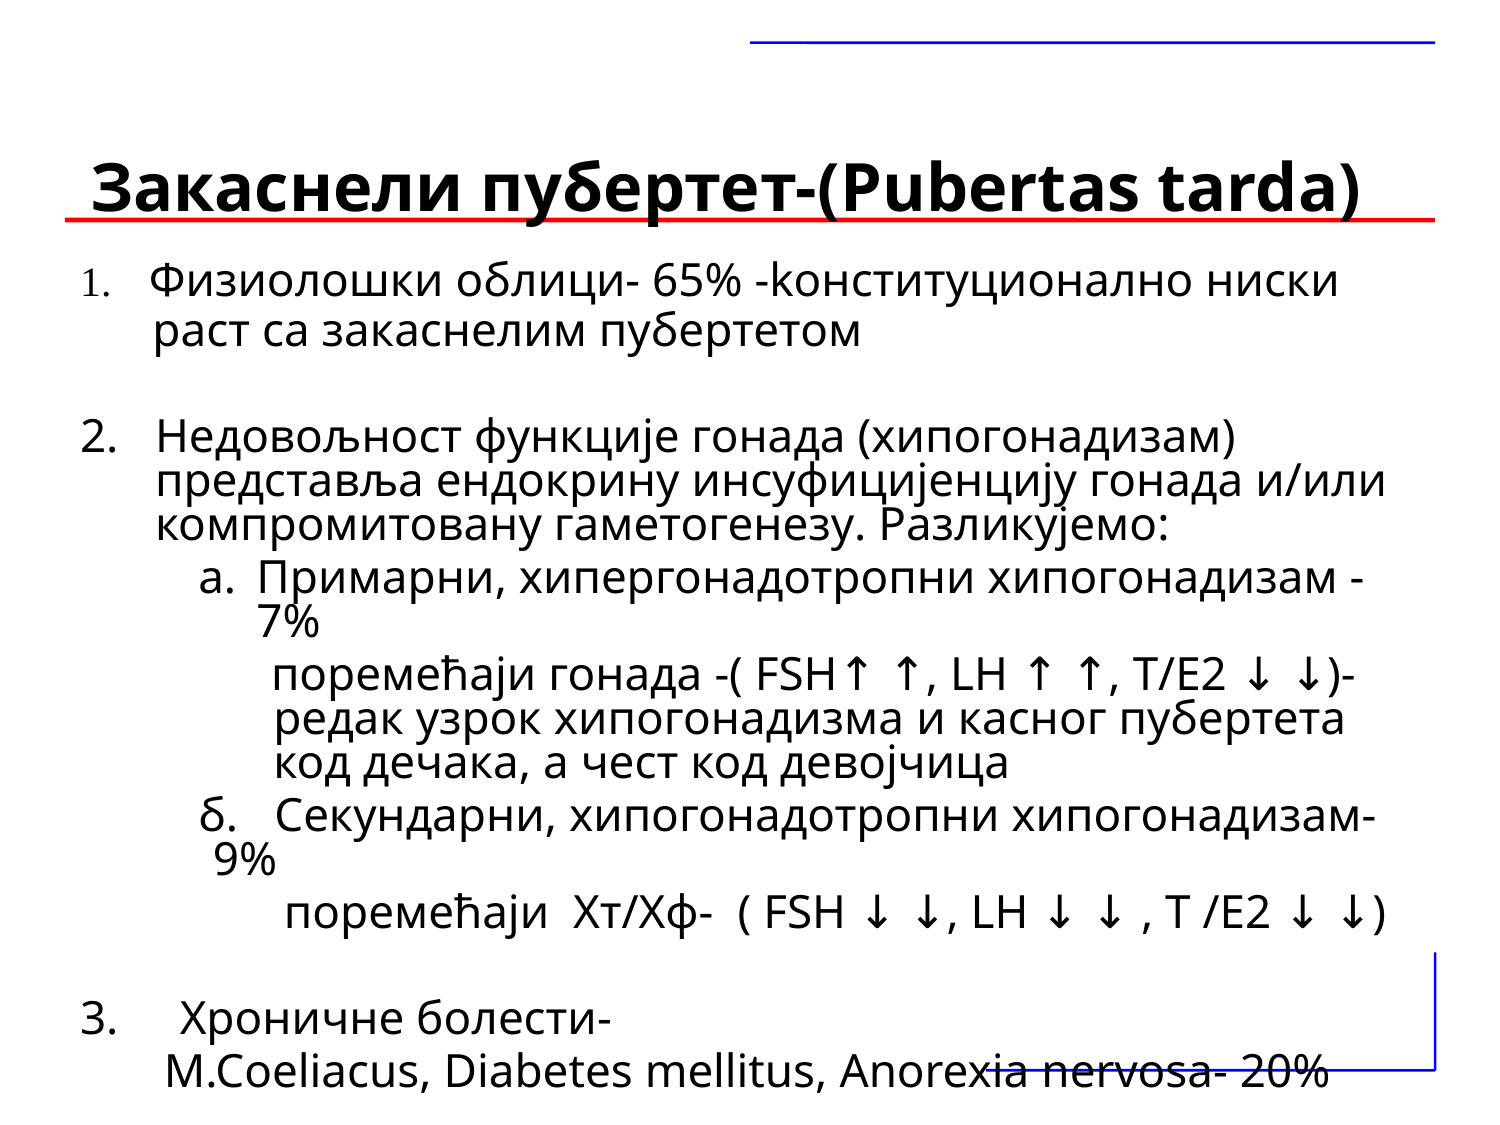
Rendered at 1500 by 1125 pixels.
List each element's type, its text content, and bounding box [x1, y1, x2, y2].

title Закаснели пубертет-(Pubertas tarda) [74, 19, 1424, 233]
list 1. Физиолошки облици- 65% -kонституционално ниски раст сa закаснелим пубертетом Недовољност функције гонада (хипогонадизам) представља ендокрину инсуфицијенцију гонада и/или компромитовану гаметогенезу. Разликујемо: Примарни, хипергонадотропни хипогонадизам -7% поремећаји гонада -( FSH↑ ↑, LH ↑ ↑, T/E2 ↓ ↓)-редак узрок хипогонадизма и касног пубертета код дечака, а чест код девојчица б. Секундарни, хипогонадотропни хипогонадизам-9% поремећаји Хт/Хф- ( FSH ↓ ↓, LH ↓ ↓ , T /E2 ↓ ↓) Хроничне болести- M.Coeliacus, Diabetes mellitus, Anorexia nervosa- 20% [64, 231, 1416, 956]
